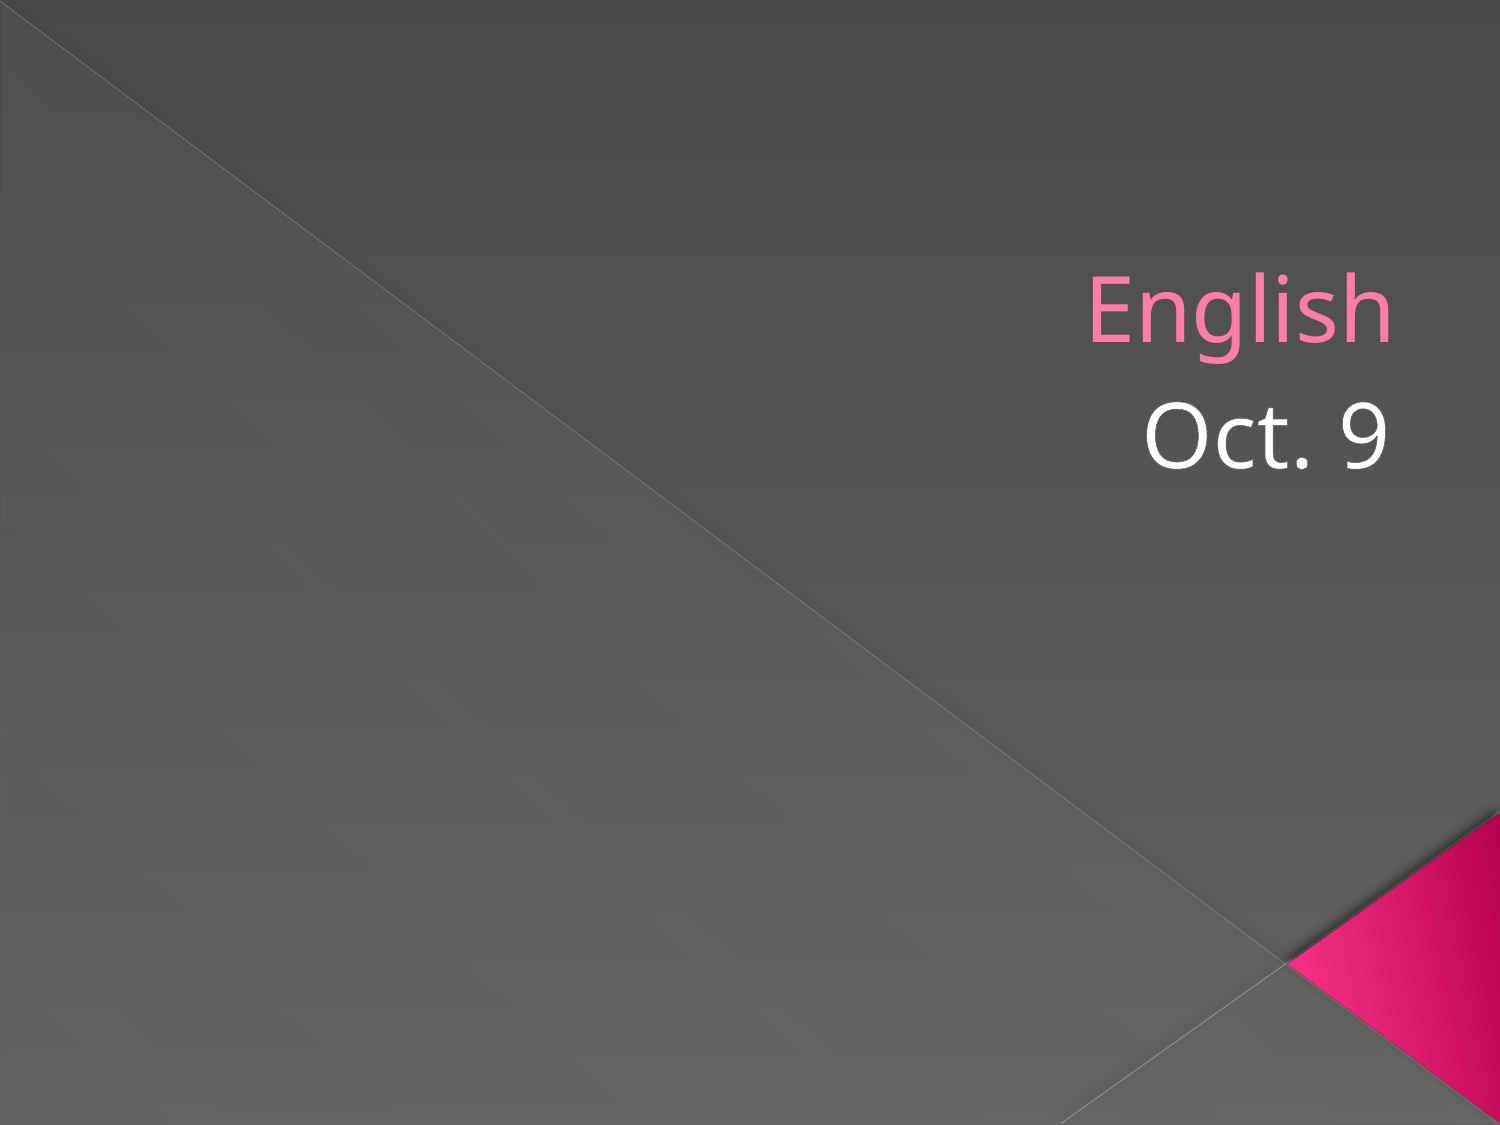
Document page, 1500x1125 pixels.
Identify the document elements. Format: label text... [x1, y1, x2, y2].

subtitle Oct. 9 [88, 369, 1412, 657]
title English [88, 127, 1412, 369]
